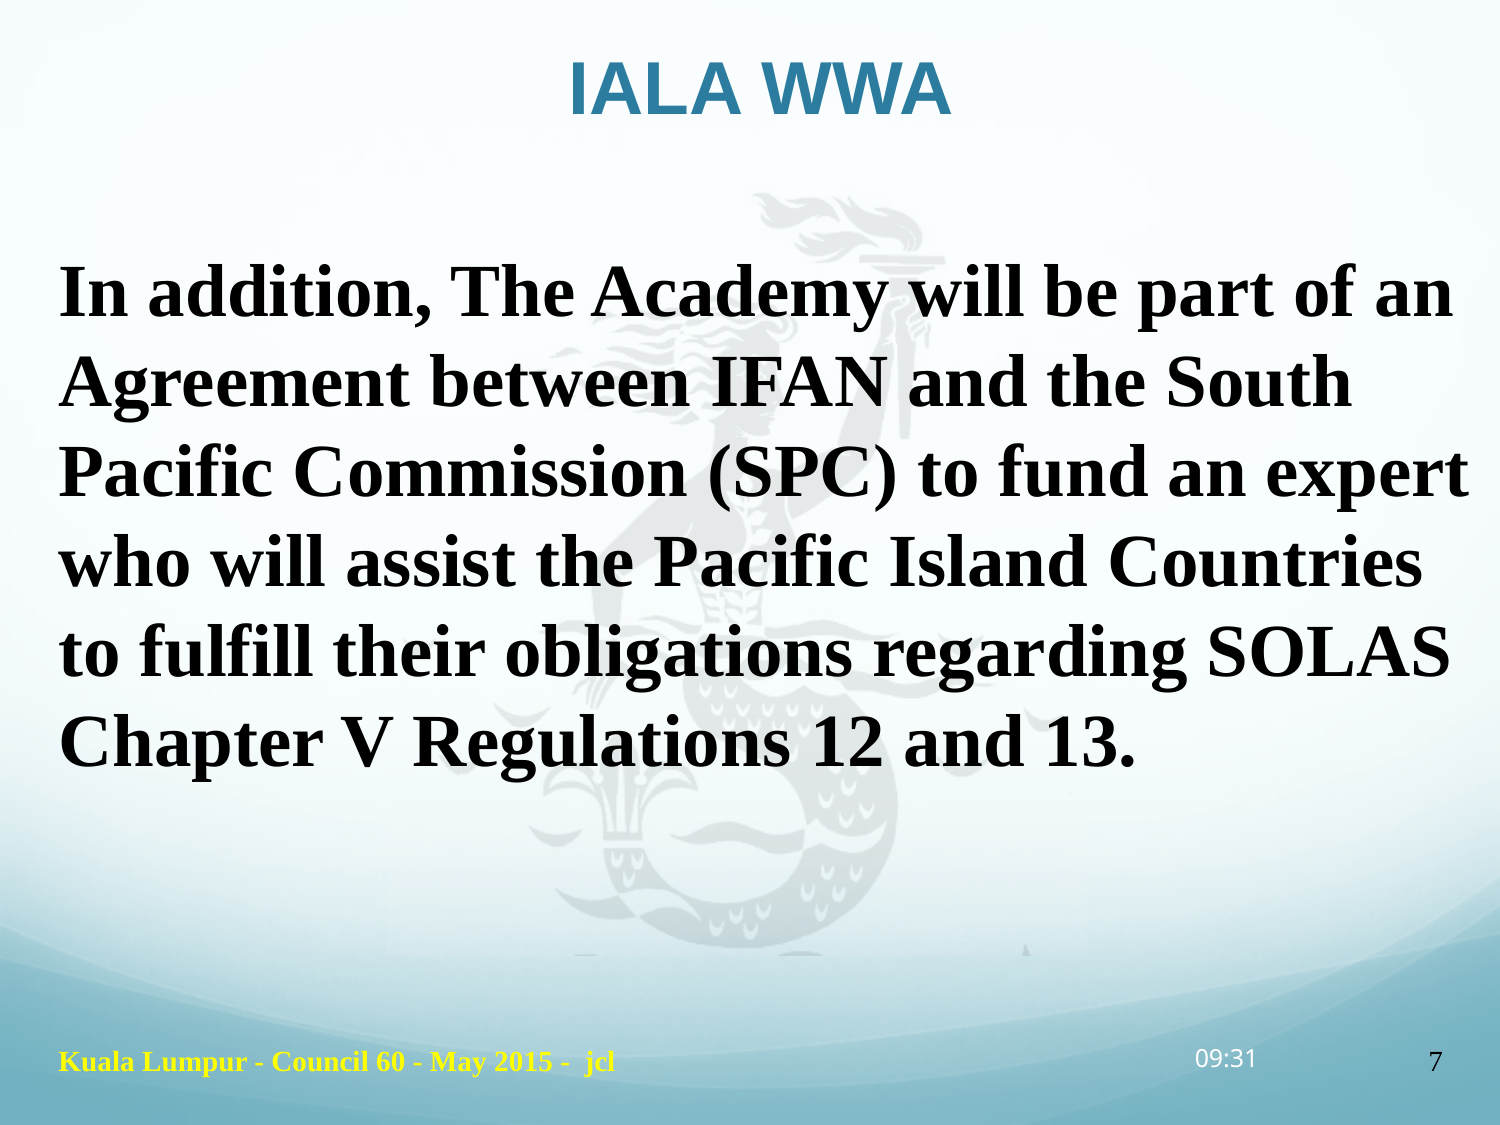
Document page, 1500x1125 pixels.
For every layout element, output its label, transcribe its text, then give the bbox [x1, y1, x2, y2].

slide_number 7 [1295, 1029, 1459, 1090]
footer Kuala Lumpur - Council 60 - May 2015 - jcl [43, 1029, 838, 1090]
text_box In addition, The Academy will be part of an Agreement between IFAN and the South Pacific Commission (SPC) to fund an expert who will assist the Pacific Island Countries to fulfill their obligations regarding SOLAS Chapter V Regulations 12 and 13. [43, 106, 1500, 1058]
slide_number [923, 1029, 1274, 1090]
title IALA WWA [43, 0, 1500, 106]
